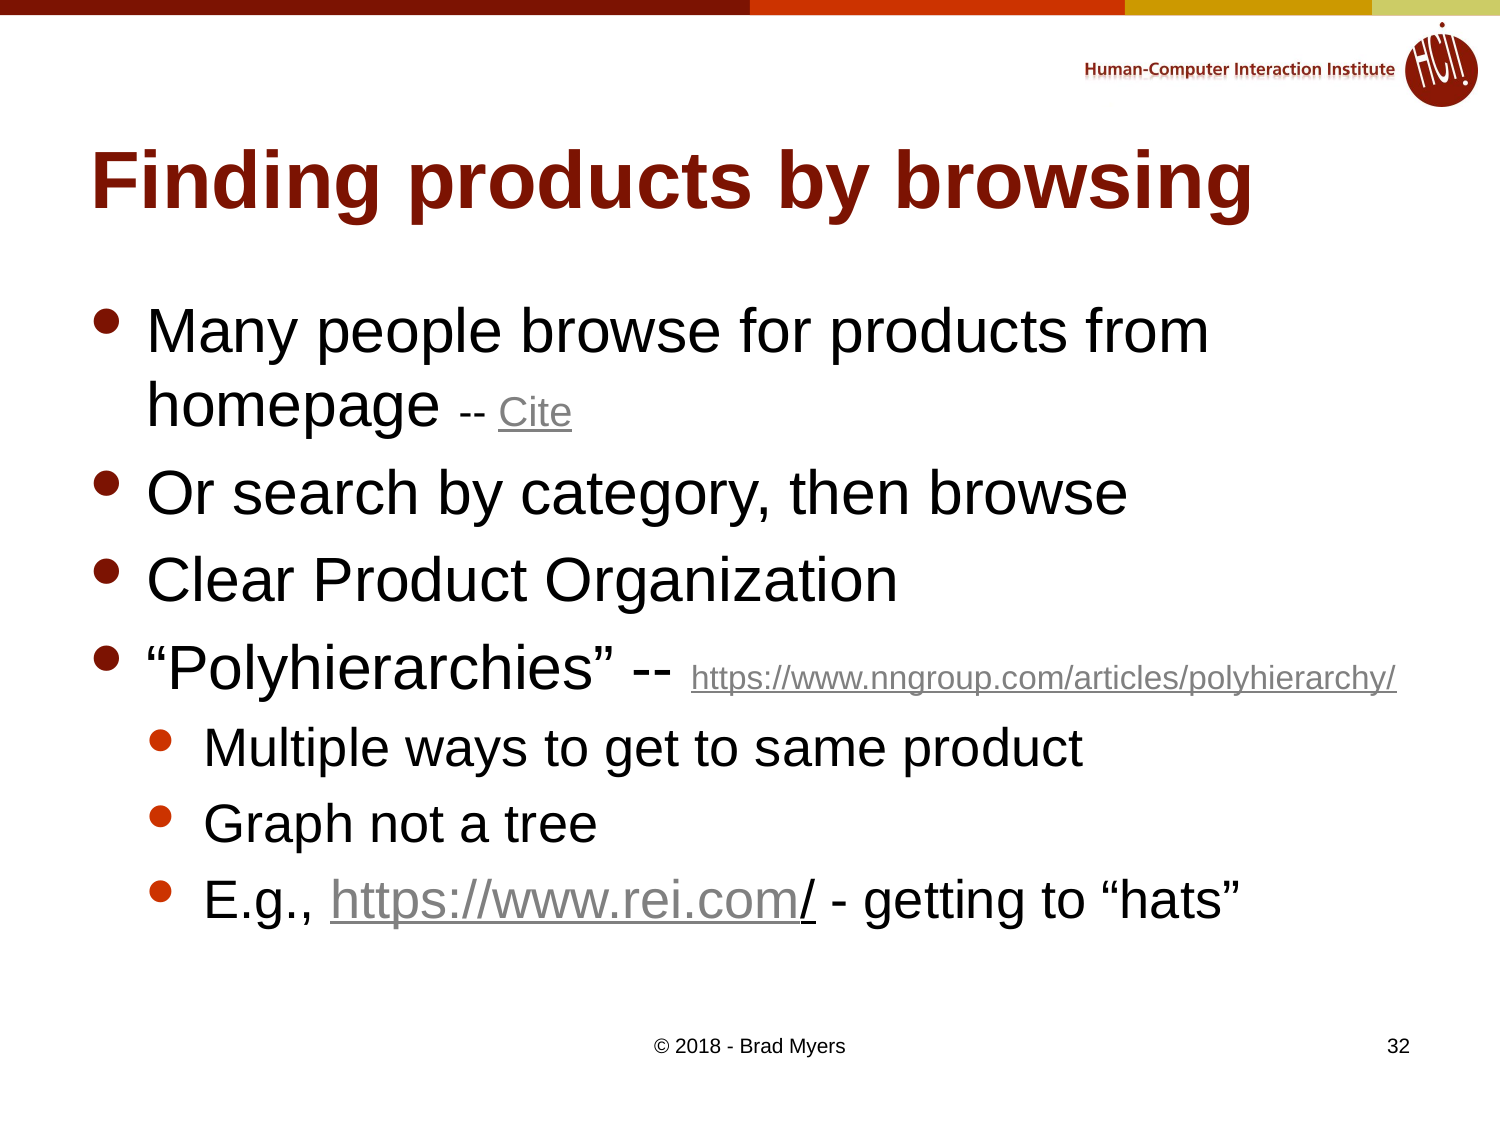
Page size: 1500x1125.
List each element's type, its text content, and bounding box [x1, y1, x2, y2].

list Many people browse for products from homepage -- Cite Or search by category, then browse Clear Product Organization “Polyhierarchies” -- https://www.nngroup.com/articles/polyhierarchy/ Multiple ways to get to same product Graph not a tree E.g., https://www.rei.com/ - getting to “hats” [74, 281, 1426, 1006]
footer © 2018 - Brad Myers [512, 1024, 988, 1101]
slide_number 32 [1074, 1024, 1426, 1101]
title Finding products by browsing [74, 19, 1313, 233]
picture [1313, 22, 1478, 107]
